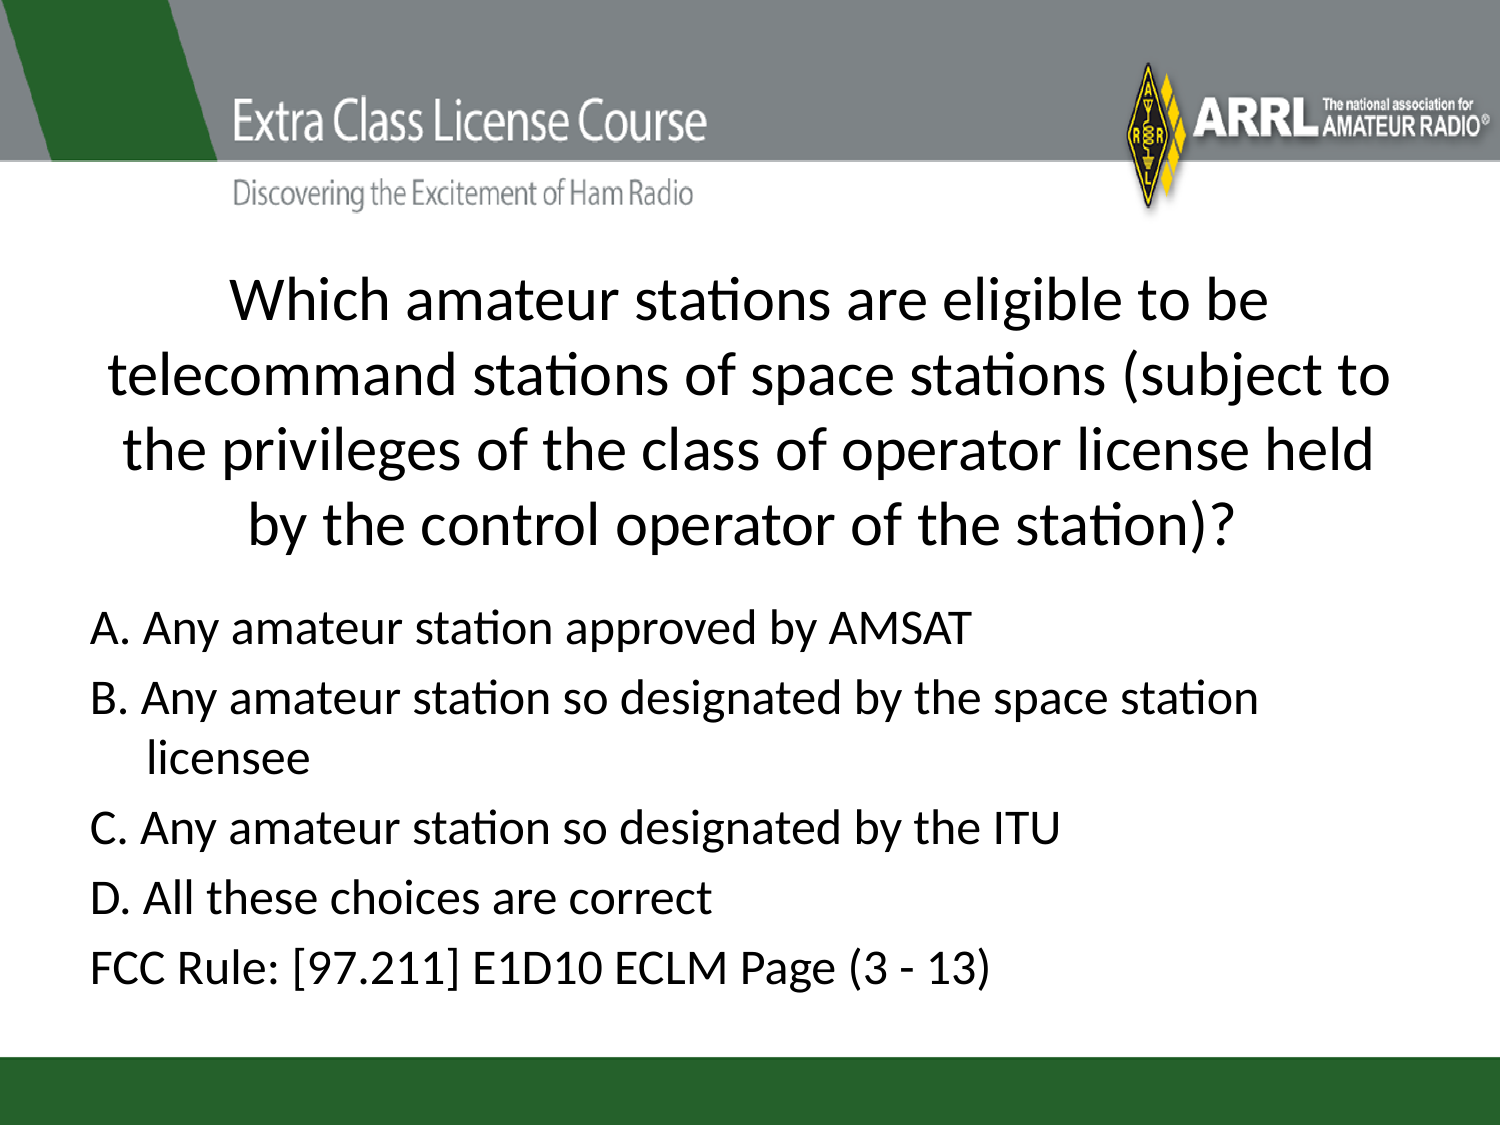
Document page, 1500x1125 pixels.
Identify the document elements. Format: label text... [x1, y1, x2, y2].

picture [0, 0, 1500, 1125]
list A. Any amateur station approved by AMSAT B. Any amateur station so designated by the space station licensee C. Any amateur station so designated by the ITU D. All these choices are correct FCC Rule: [97.211] E1D10 ECLM Page (3 - 13) [75, 587, 1425, 1025]
title Which amateur stations are eligible to be telecommand stations of space stations (subject to the privileges of the class of operator license held by the control operator of the station)? [75, 250, 1425, 437]
